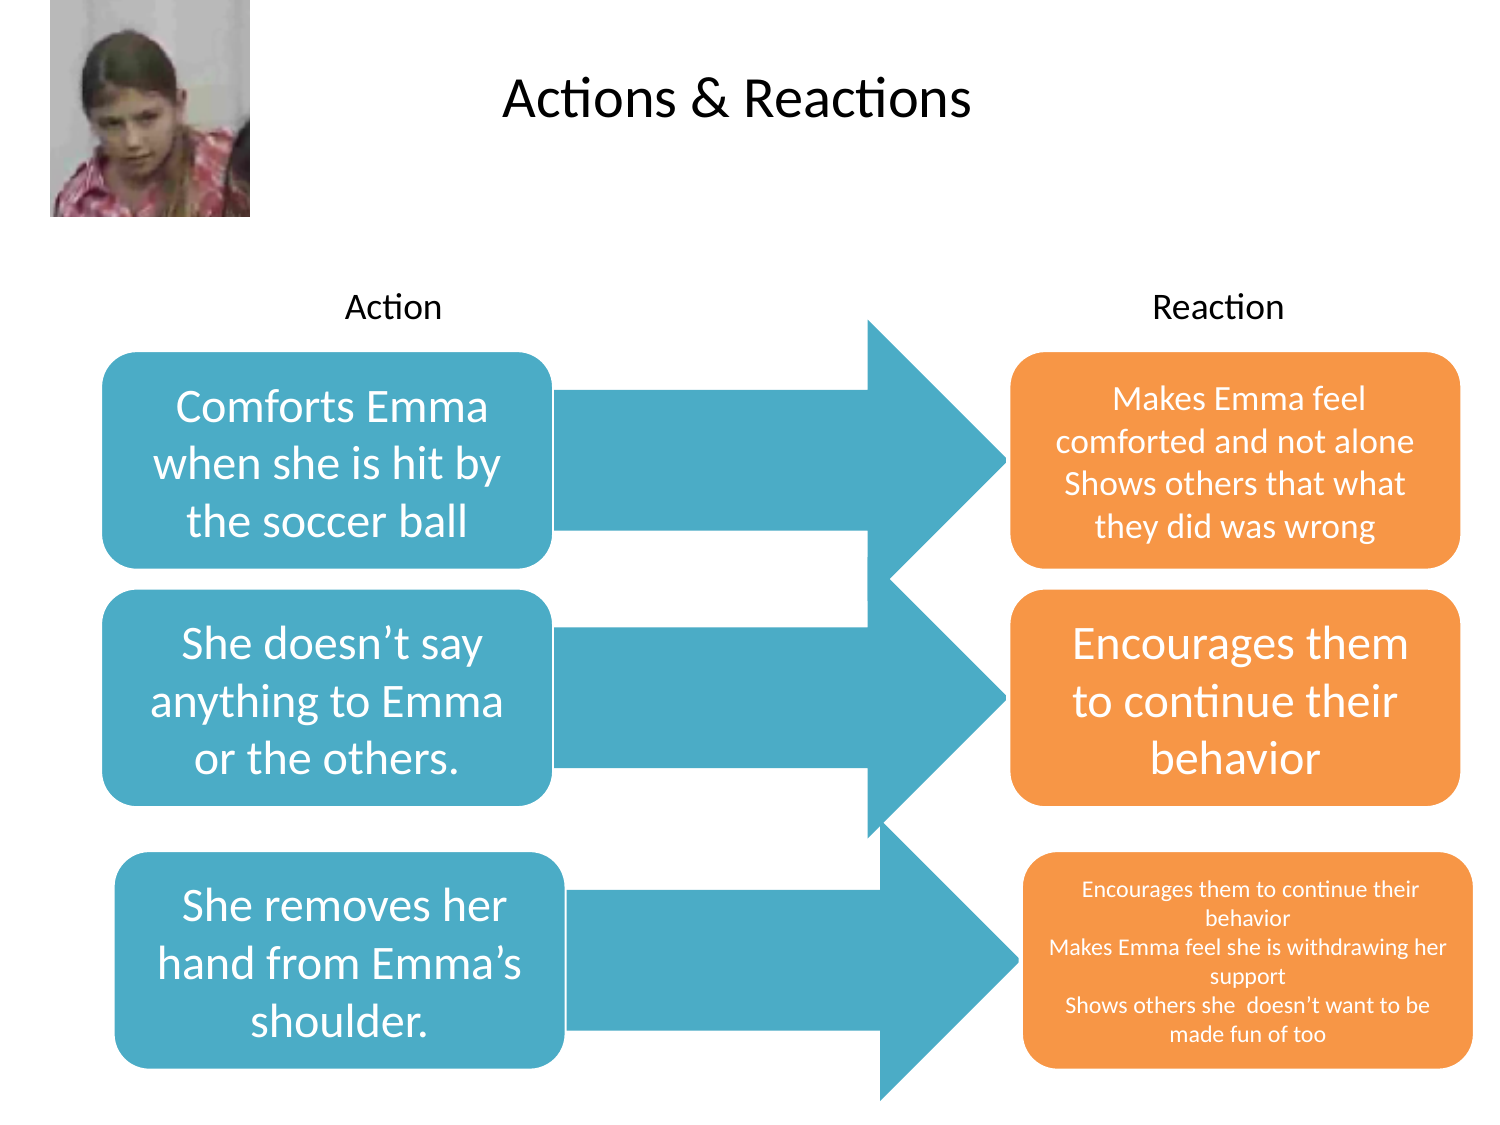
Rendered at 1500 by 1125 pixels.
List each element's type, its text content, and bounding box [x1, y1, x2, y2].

picture [49, 0, 251, 217]
title Actions & Reactions [251, 0, 1413, 188]
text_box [99, 587, 1463, 809]
text_box Action [237, 274, 550, 335]
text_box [112, 849, 1476, 1071]
text_box Reaction [1112, 274, 1325, 335]
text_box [99, 349, 1463, 572]
